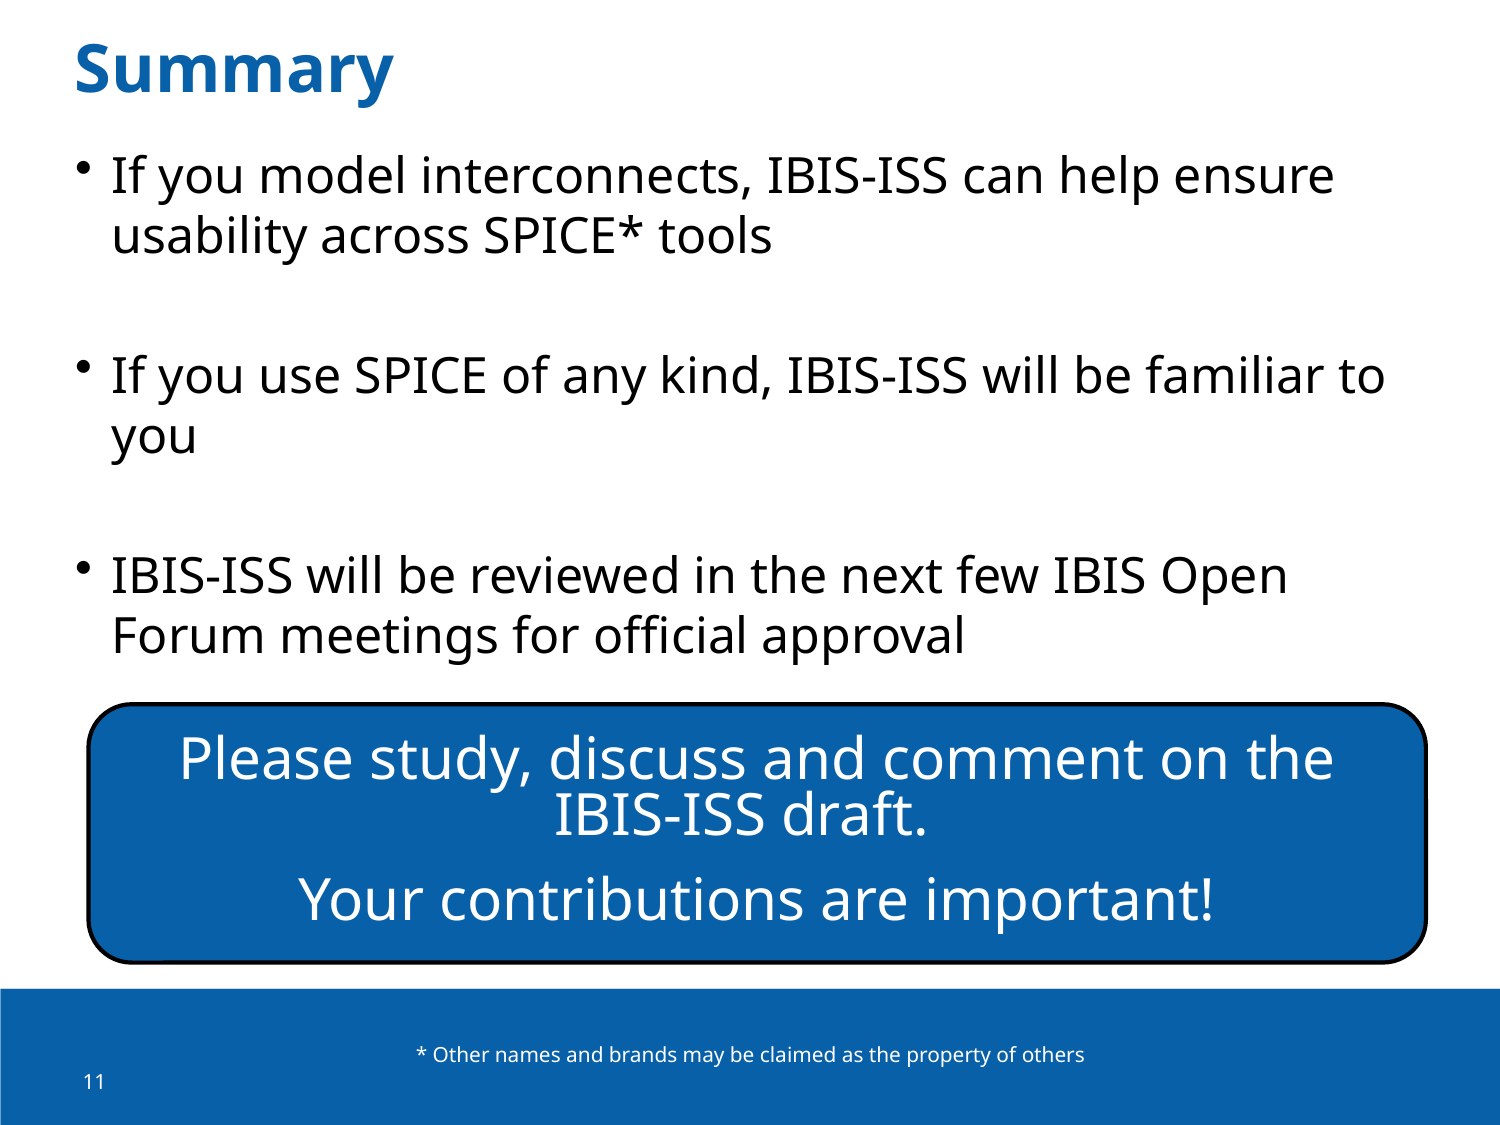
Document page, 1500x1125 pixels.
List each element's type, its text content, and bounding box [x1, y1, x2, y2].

text_box Please study, discuss and comment on the IBIS-ISS draft. Your contributions are important! [86, 702, 1429, 965]
title Summary [74, 25, 1427, 173]
list If you model interconnects, IBIS-ISS can help ensure usability across SPICE* tools If you use SPICE of any kind, IBIS-ISS will be familiar to you IBIS-ISS will be reviewed in the next few IBIS Open Forum meetings for official approval [74, 142, 1426, 1006]
